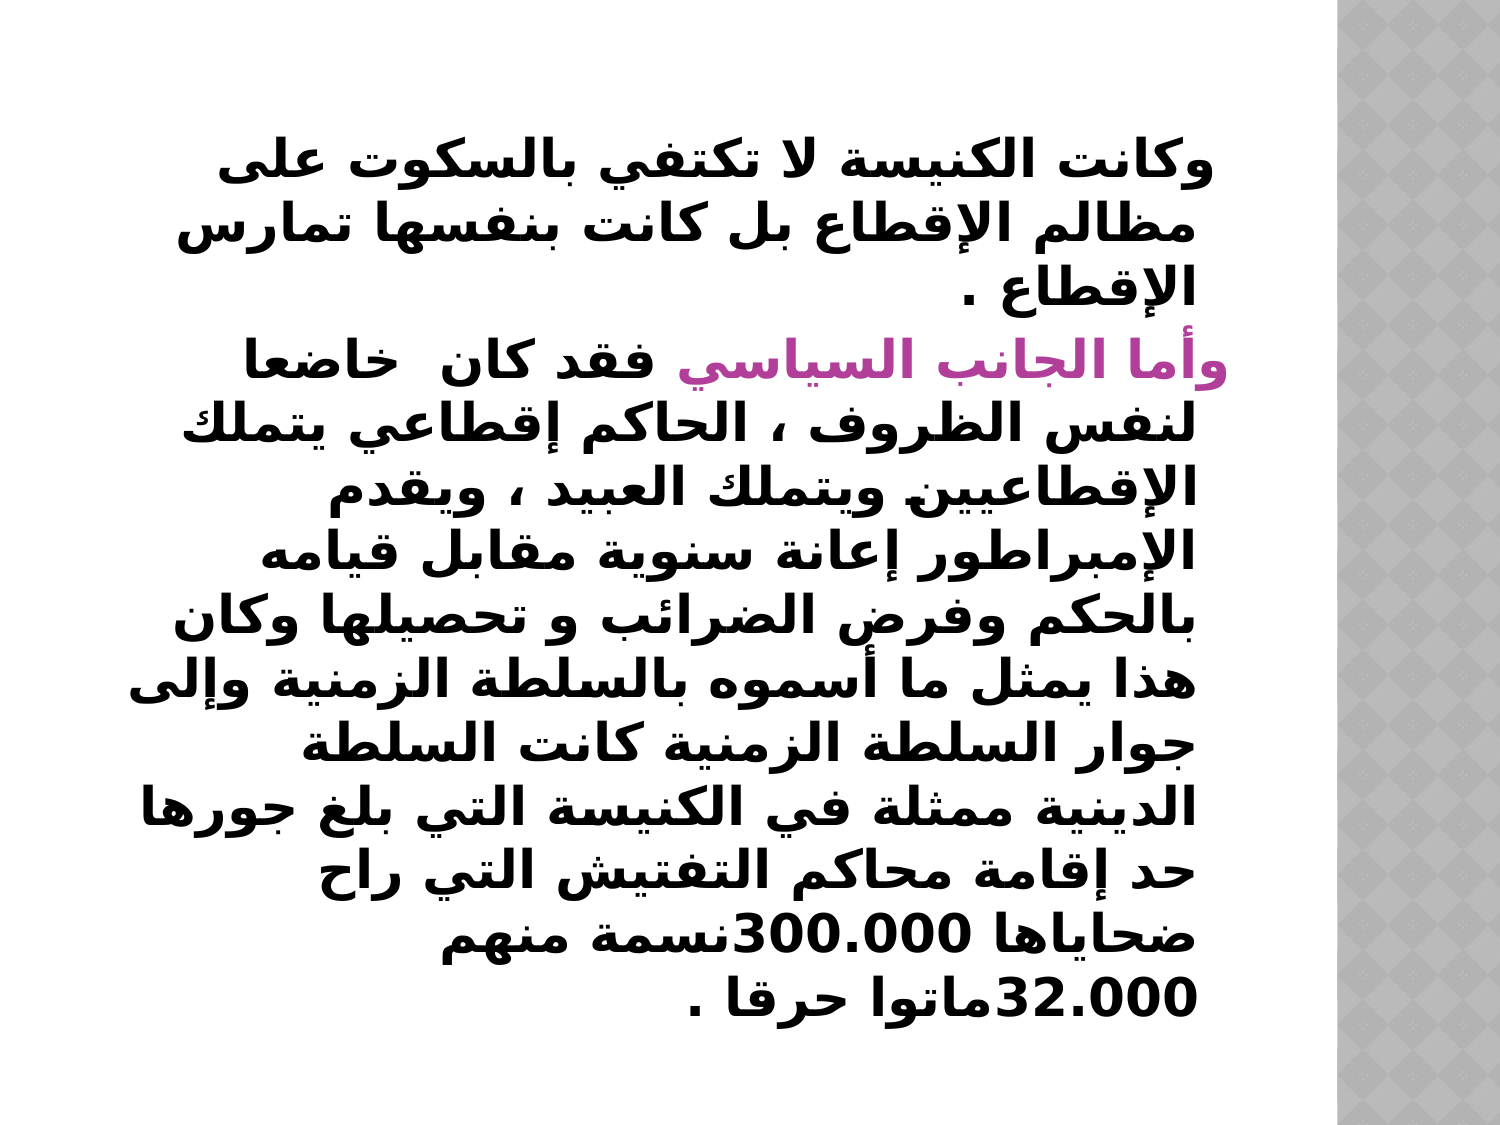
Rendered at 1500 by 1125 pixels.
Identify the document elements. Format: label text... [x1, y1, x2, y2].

list وكانت الكنيسة لا تكتفي بالسكوت على مظالم الإقطاع بل كانت بنفسها تمارس الإقطاع . وأما الجانب السياسي فقد كان خاضعا لنفس الظروف ، الحاكم إقطاعي يتملك الإقطاعيين ويتملك العبيد ، ويقدم الإمبراطور إعانة سنوية مقابل قيامه بالحكم وفرض الضرائب و تحصيلها وكان هذا يمثل ما أسموه بالسلطة الزمنية وإلى جوار السلطة الزمنية كانت السلطة الدينية ممثلة في الكنيسة التي بلغ جورها حد إقامة محاكم التفتيش التي راح ضحاياها 300.000نسمة منهم 32.000ماتوا حرقا . [105, 117, 1247, 1036]
